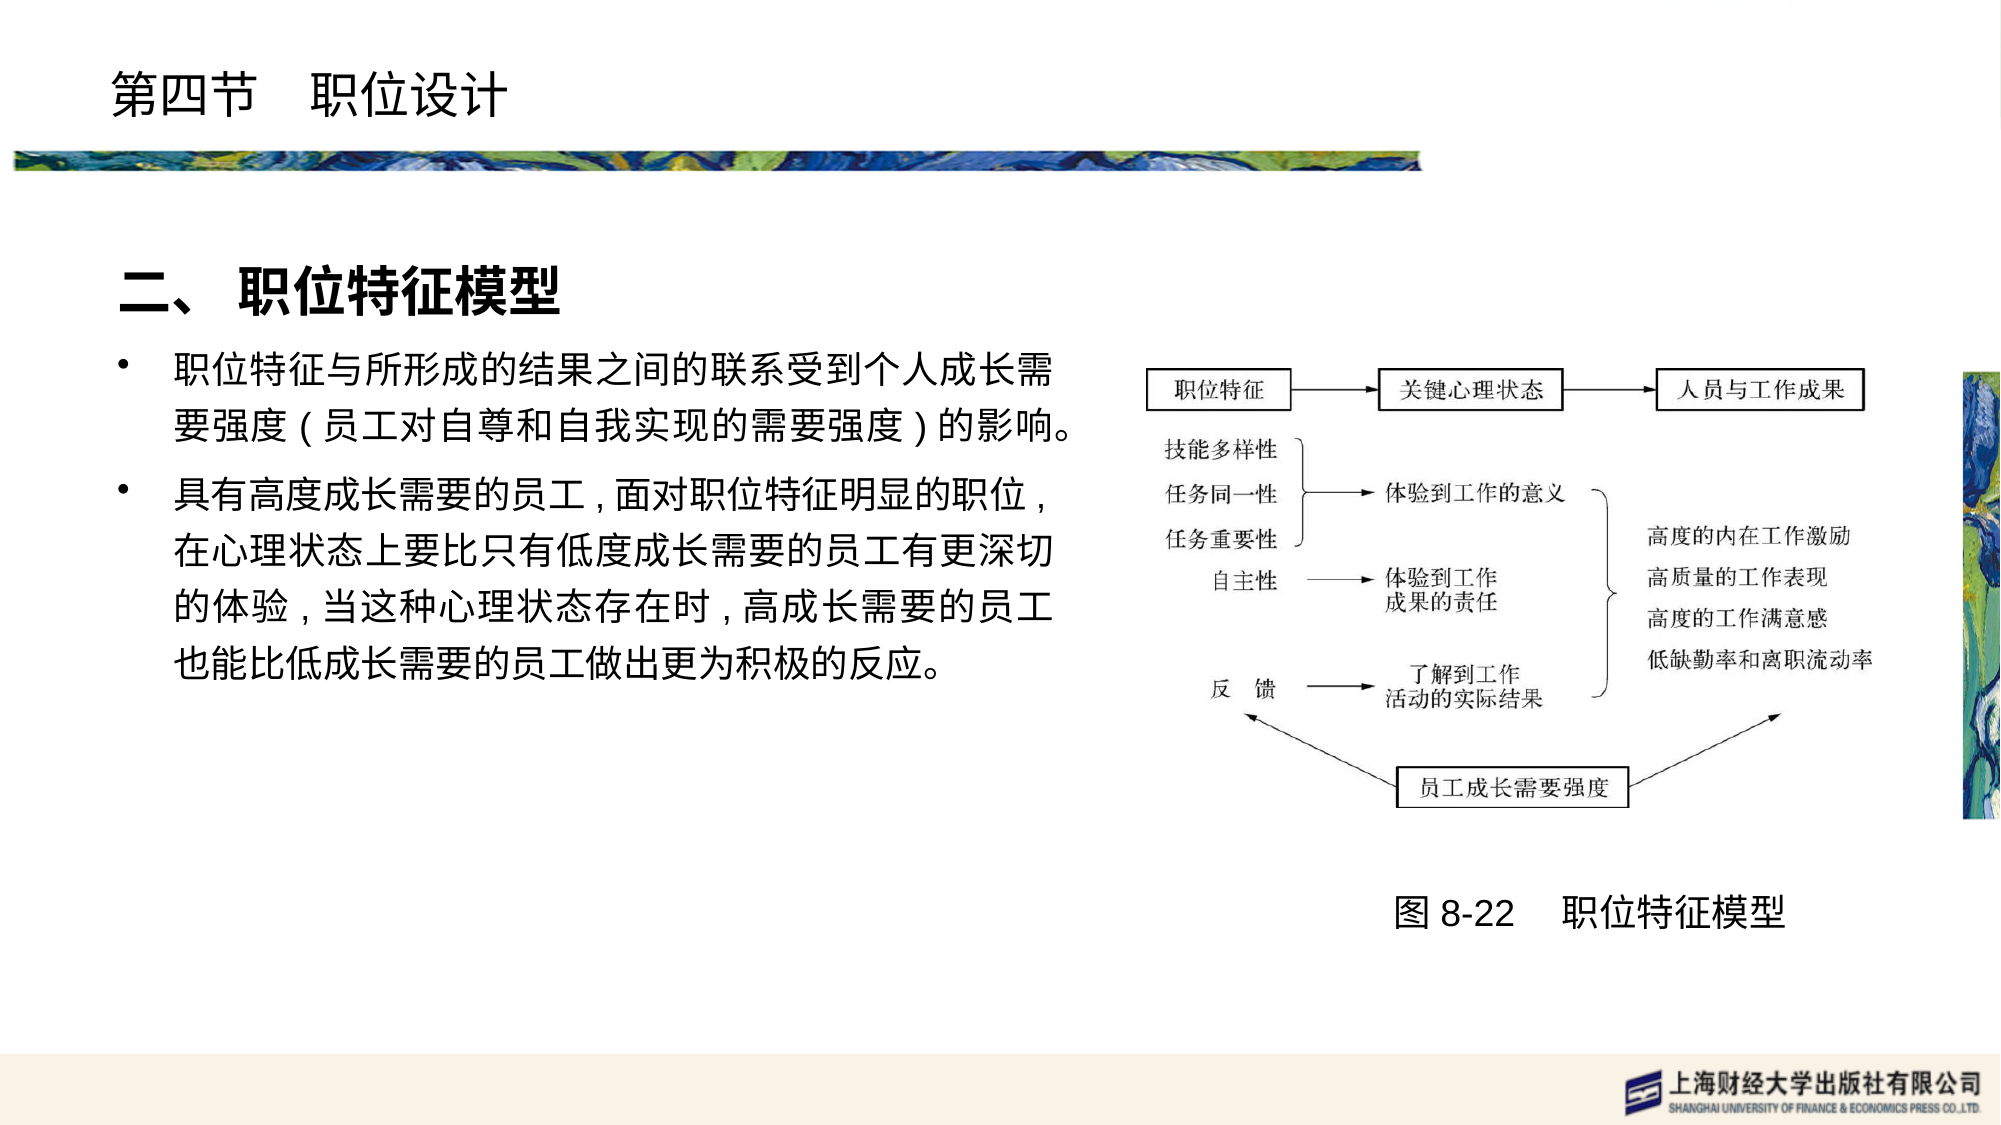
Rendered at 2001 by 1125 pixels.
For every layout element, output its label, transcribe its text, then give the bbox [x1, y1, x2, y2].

text_box 图8-22 职位特征模型 [1285, 881, 1858, 941]
picture [0, 0, 2001, 1125]
title 第四节 职位设计 [94, 42, 1451, 146]
list 二、 职位特征模型 职位特征与所形成的结果之间的联系受到个人成长需要强度(员工对自尊和自我实现的需要强度)的影响。 具有高度成长需要的员工,面对职位特征明显的职位,在心理状态上要比只有低度成长需要的员工有更深切的体验,当这种心理状态存在时,高成长需要的员工也能比低成长需要的员工做出更为积极的反应。 [102, 233, 1070, 1032]
